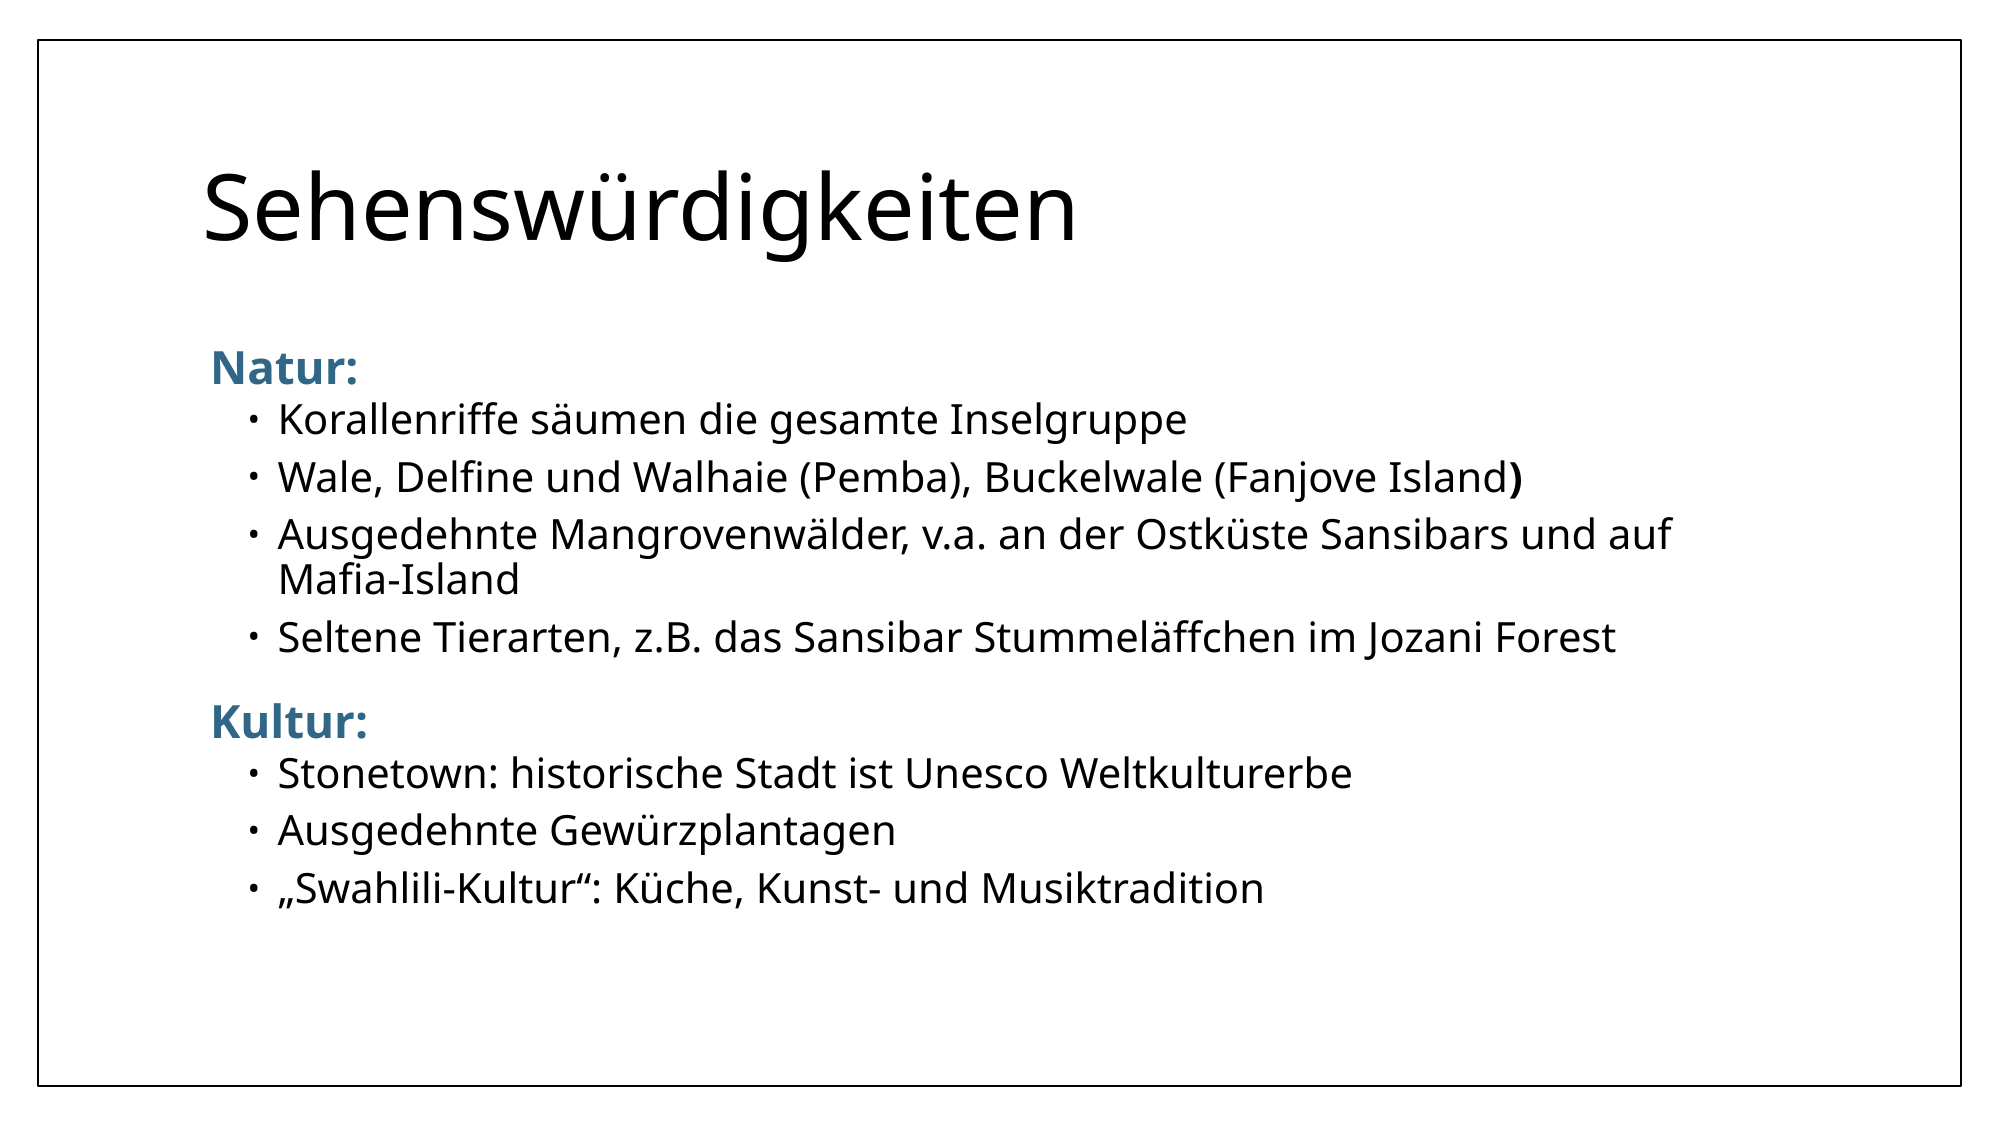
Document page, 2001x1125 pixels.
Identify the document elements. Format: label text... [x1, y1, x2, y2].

list Natur: Korallenriffe säumen die gesamte Inselgruppe Wale, Delfine und Walhaie (Pemba), Buckelwale (Fanjove Island) Ausgedehnte Mangrovenwälder, v.a. an der Ostküste Sansibars und auf Mafia-Island Seltene Tierarten, z.B. das Sansibar Stummeläffchen im Jozani Forest Kultur: Stonetown: historische Stadt ist Unesco Weltkulturerbe Ausgedehnte Gewürzplantagen „Swahlili-Kultur“: Küche, Kunst- und Musiktradition [187, 337, 1808, 1000]
title Sehenswürdigkeiten [187, 99, 1808, 323]
